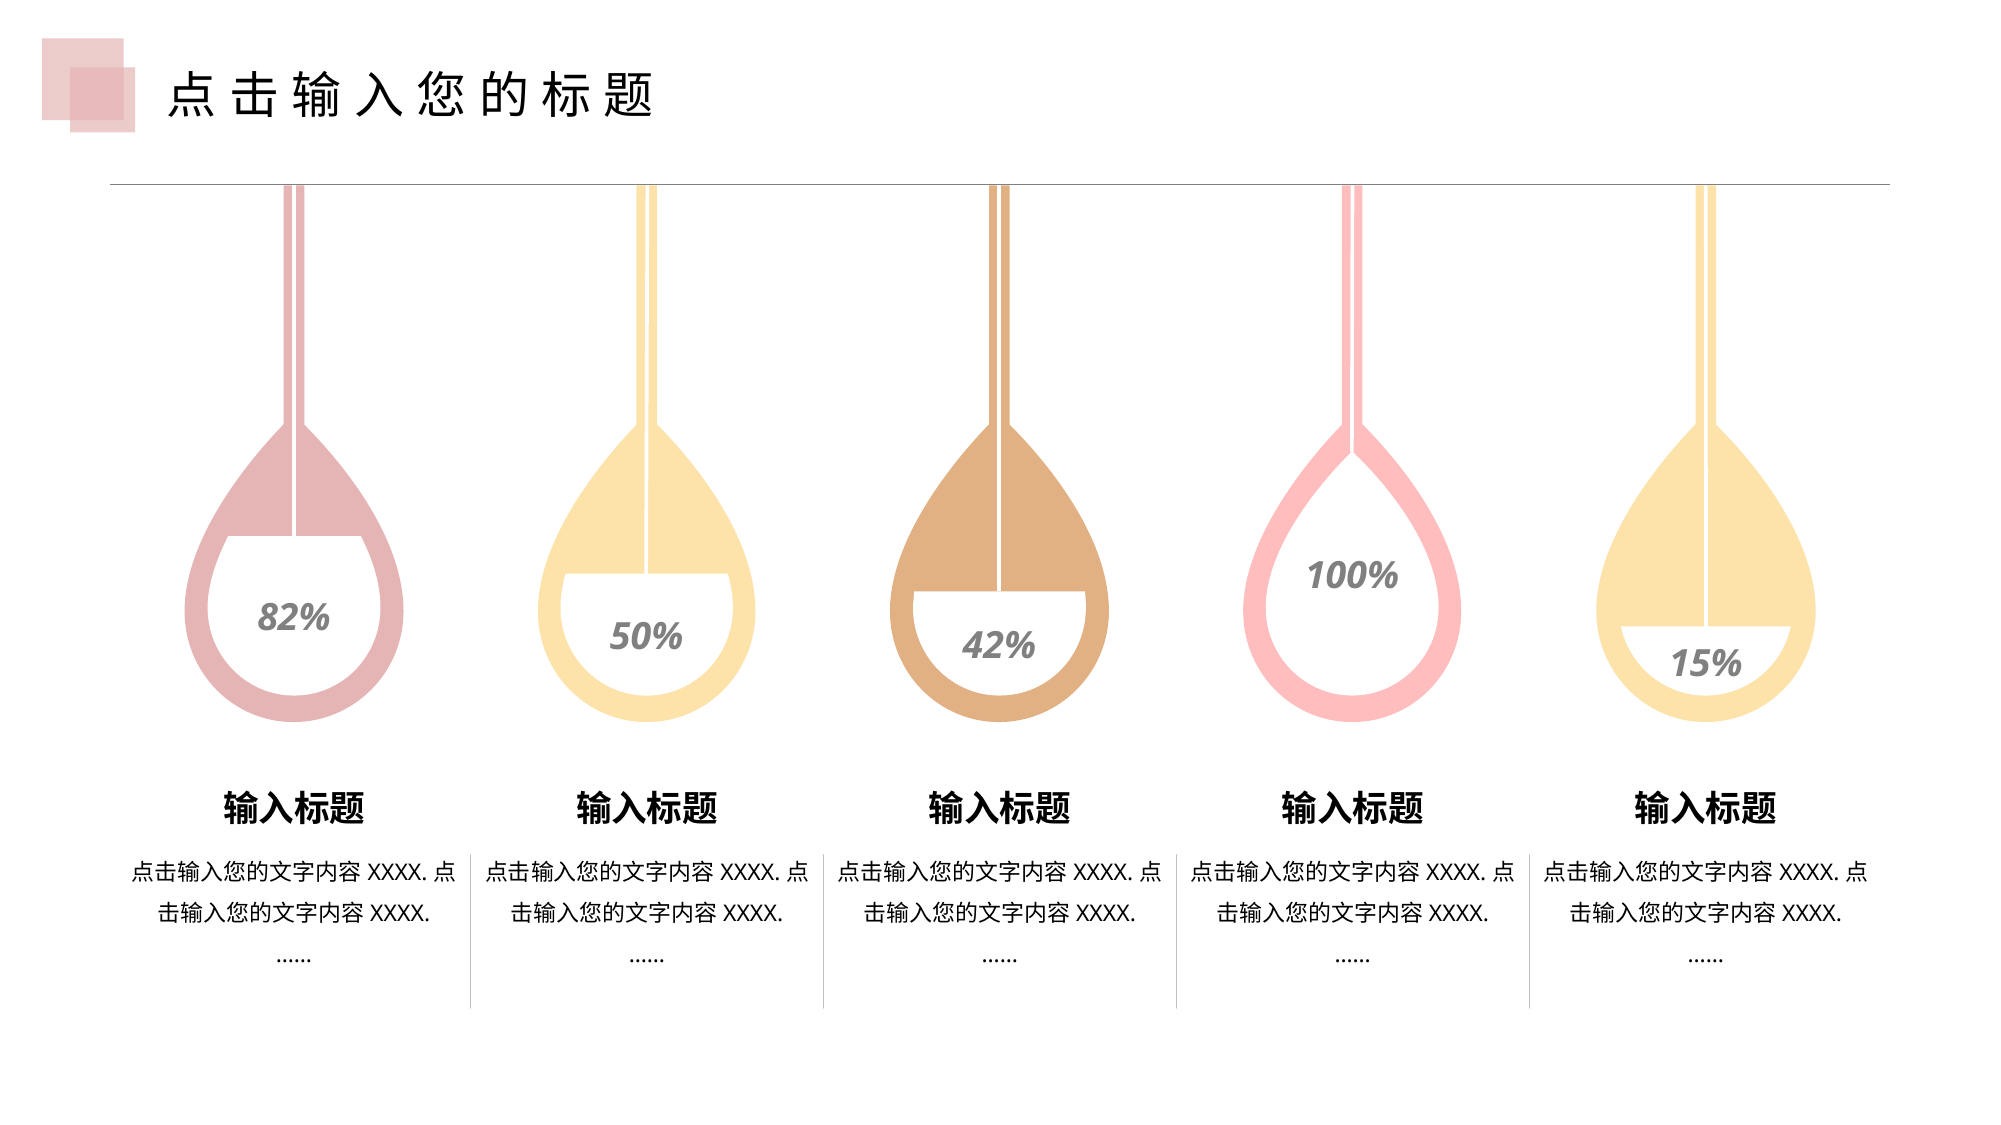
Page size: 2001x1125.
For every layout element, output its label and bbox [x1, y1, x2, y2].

text_box [109, 184, 1890, 1009]
text_box [41, 38, 832, 133]
